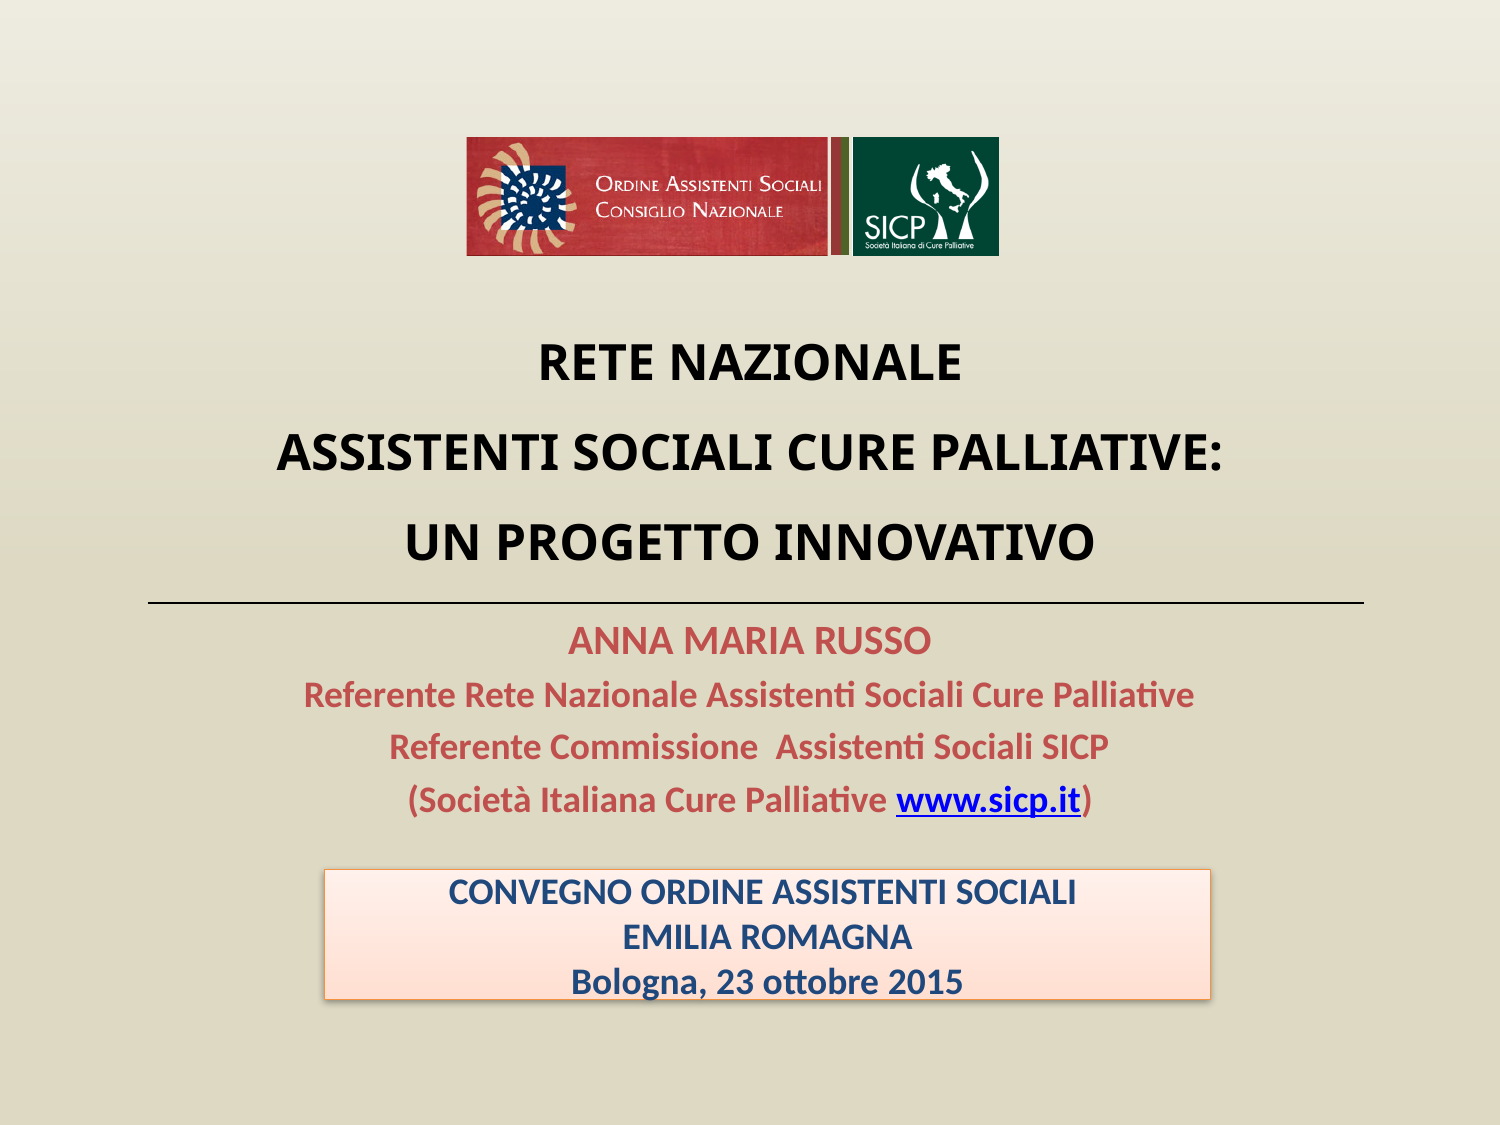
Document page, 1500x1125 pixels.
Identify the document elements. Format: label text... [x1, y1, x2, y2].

title RETE NAZIONALE ASSISTENTI SOCIALI CURE PALLIATIVE: UN PROGETTO INNOVATIVO [112, 314, 1388, 556]
text_box CONVEGNO ORDINE ASSISTENTI SOCIALI EMILIA ROMAGNA Bologna, 23 ottobre 2015 [324, 869, 1211, 1000]
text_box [466, 136, 999, 256]
subtitle ANNA MARIA RUSSO Referente Rete Nazionale Assistenti Sociali Cure Palliative Referente Commissione Assistenti Sociali SICP (Società Italiana Cure Palliative www.sicp.it) [224, 614, 1276, 824]
